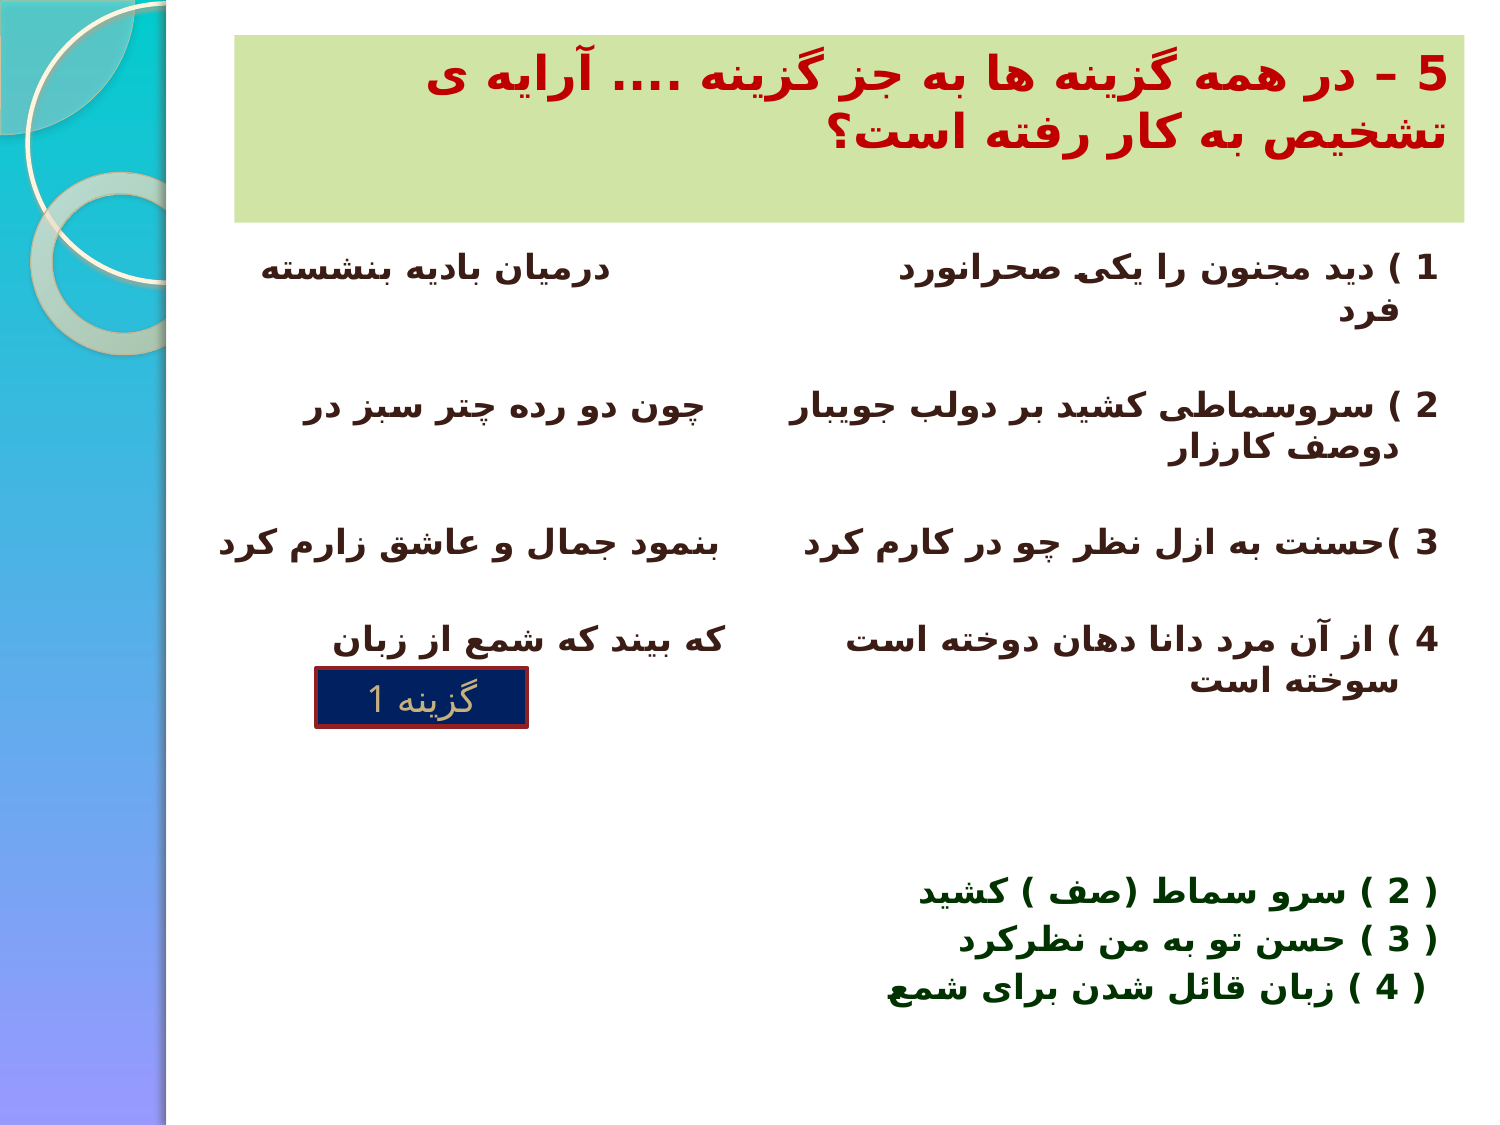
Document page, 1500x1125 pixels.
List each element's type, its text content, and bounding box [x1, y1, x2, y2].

list 1 ) دید مجنون را یکی صحرانورد درمیان بادیه بنشسته فرد 2 ) سروسماطی کشید بر دولب جویبار چون دو رده چتر سبز در دوصف کارزار 3 )حسنت به ازل نظر چو در کارم کرد بنمود جمال و عاشق زارم کرد 4 ) از آن مرد دانا دهان دوخته است که بیند که شمع از زبان سوخته است ( 2 ) سرو سماط (صف ) کشید ( 3 ) حسن تو به من نظرکرد ( 4 ) زبان قائل شدن برای شمع [199, 237, 1466, 1025]
title 5 – در همه گزینه ها به جز گزینه .... آرایه ی تشخیص به کار رفته است؟ [234, 35, 1465, 223]
text_box گزینه 1 [314, 666, 529, 729]
